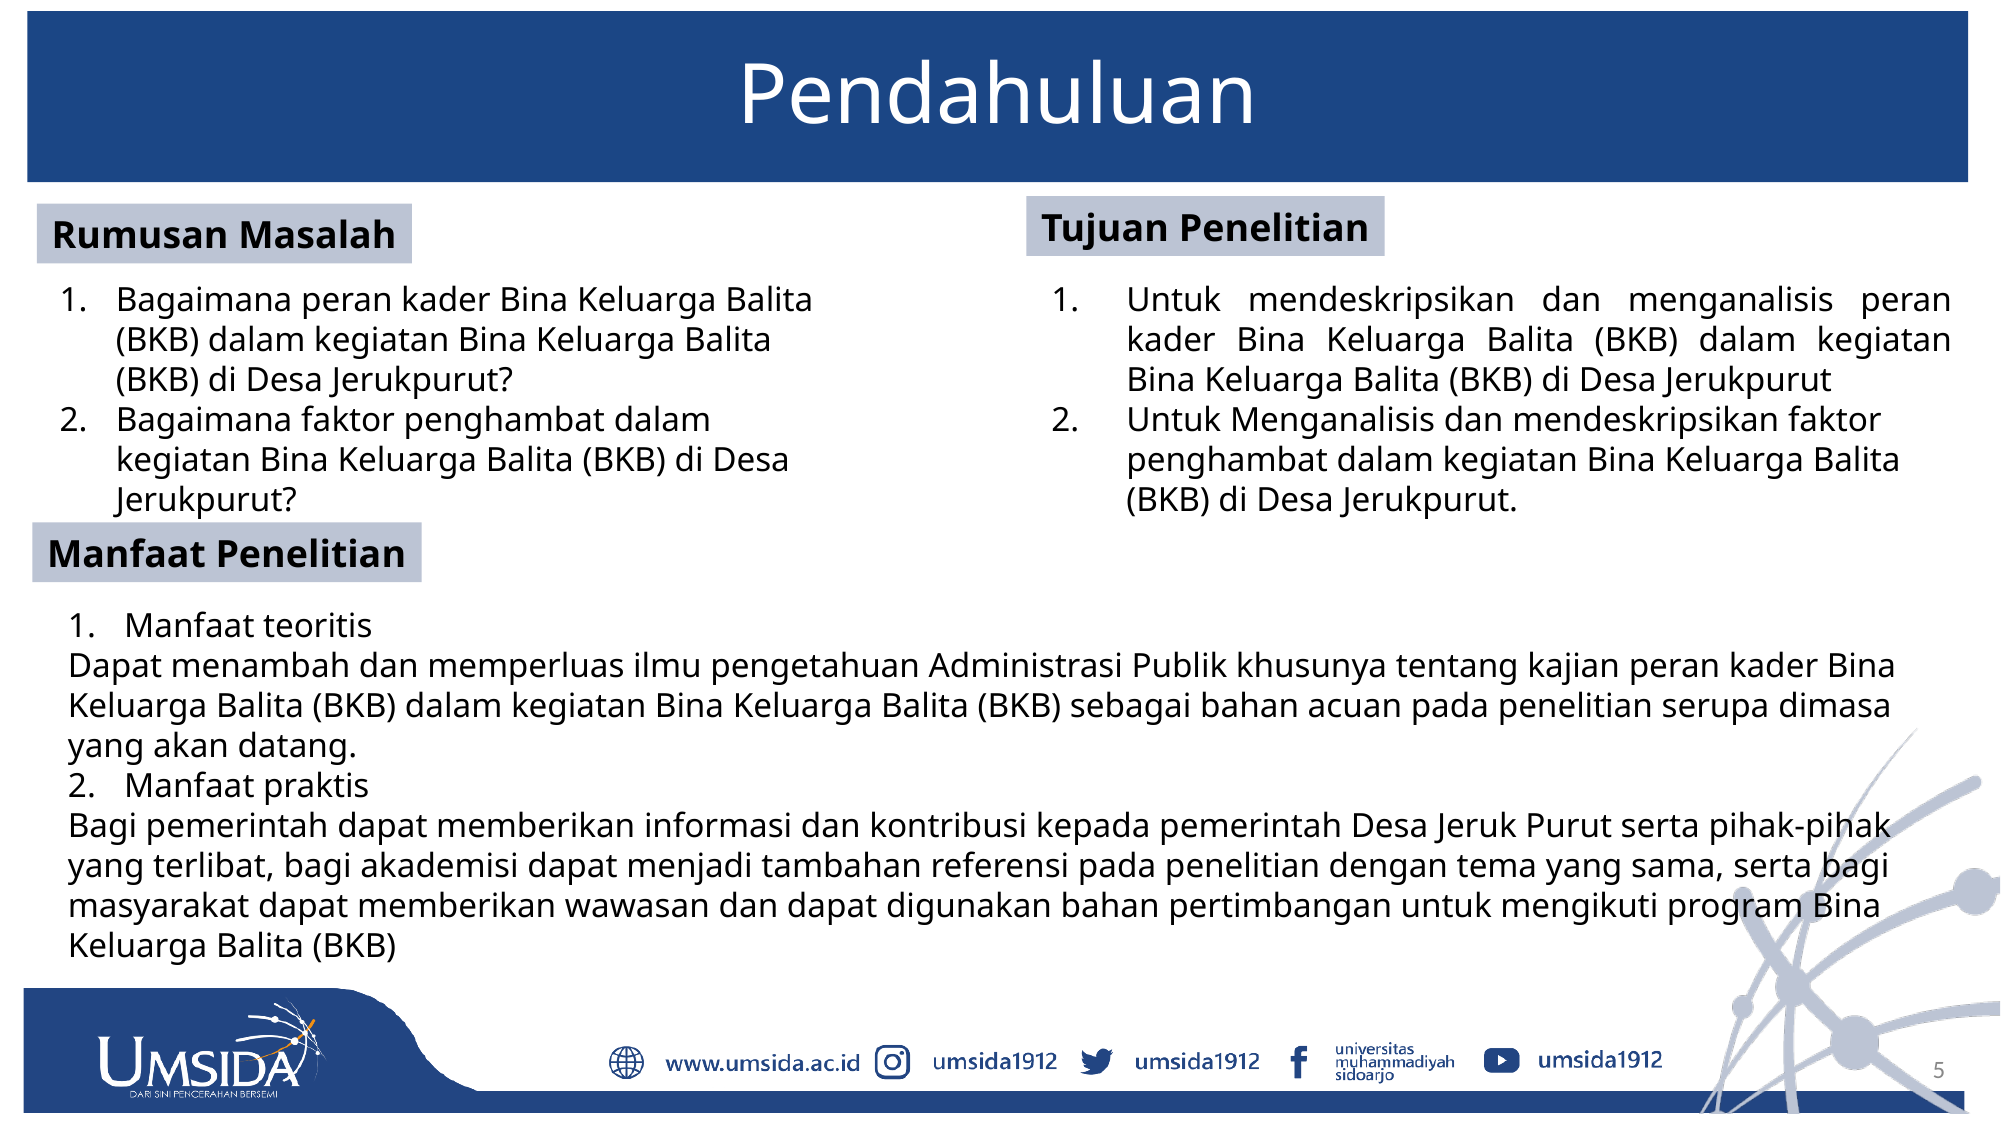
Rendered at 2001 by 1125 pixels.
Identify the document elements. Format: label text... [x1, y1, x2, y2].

text_box Tujuan Penelitian [1026, 196, 1385, 256]
text_box Untuk mendeskripsikan dan menganalisis peran kader Bina Keluarga Balita (BKB) dalam kegiatan Bina Keluarga Balita (BKB) di Desa Jerukpurut Untuk Menganalisis dan mendeskripsikan faktor penghambat dalam kegiatan Bina Keluarga Balita (BKB) di Desa Jerukpurut. [1036, 270, 1969, 526]
text_box Manfaat teoritis Dapat menambah dan memperluas ilmu pengetahuan Administrasi Publik khusunya tentang kajian peran kader Bina Keluarga Balita (BKB) dalam kegiatan Bina Keluarga Balita (BKB) sebagai bahan acuan pada penelitian serupa dimasa yang akan datang. Manfaat praktis Bagi pemerintah dapat memberikan informasi dan kontribusi kepada pemerintah Desa Jeruk Purut serta pihak-pihak yang terlibat, bagi akademisi dapat menjadi tambahan referensi pada penelitian dengan tema yang sama, serta bagi masyarakat dapat memberikan wawasan dan dapat digunakan bahan pertimbangan untuk mengikuti program Bina Keluarga Balita (BKB) [44, 597, 1937, 972]
title Pendahuluan [27, 11, 1969, 183]
text_box Rumusan Masalah [36, 203, 412, 264]
text_box Bagaimana peran kader Bina Keluarga Balita (BKB) dalam kegiatan Bina Keluarga Balita (BKB) di Desa Jerukpurut? Bagaimana faktor penghambat dalam kegiatan Bina Keluarga Balita (BKB) di Desa Jerukpurut? [44, 270, 870, 526]
text_box Manfaat Penelitian [32, 522, 422, 583]
picture [23, 51, 2001, 1114]
